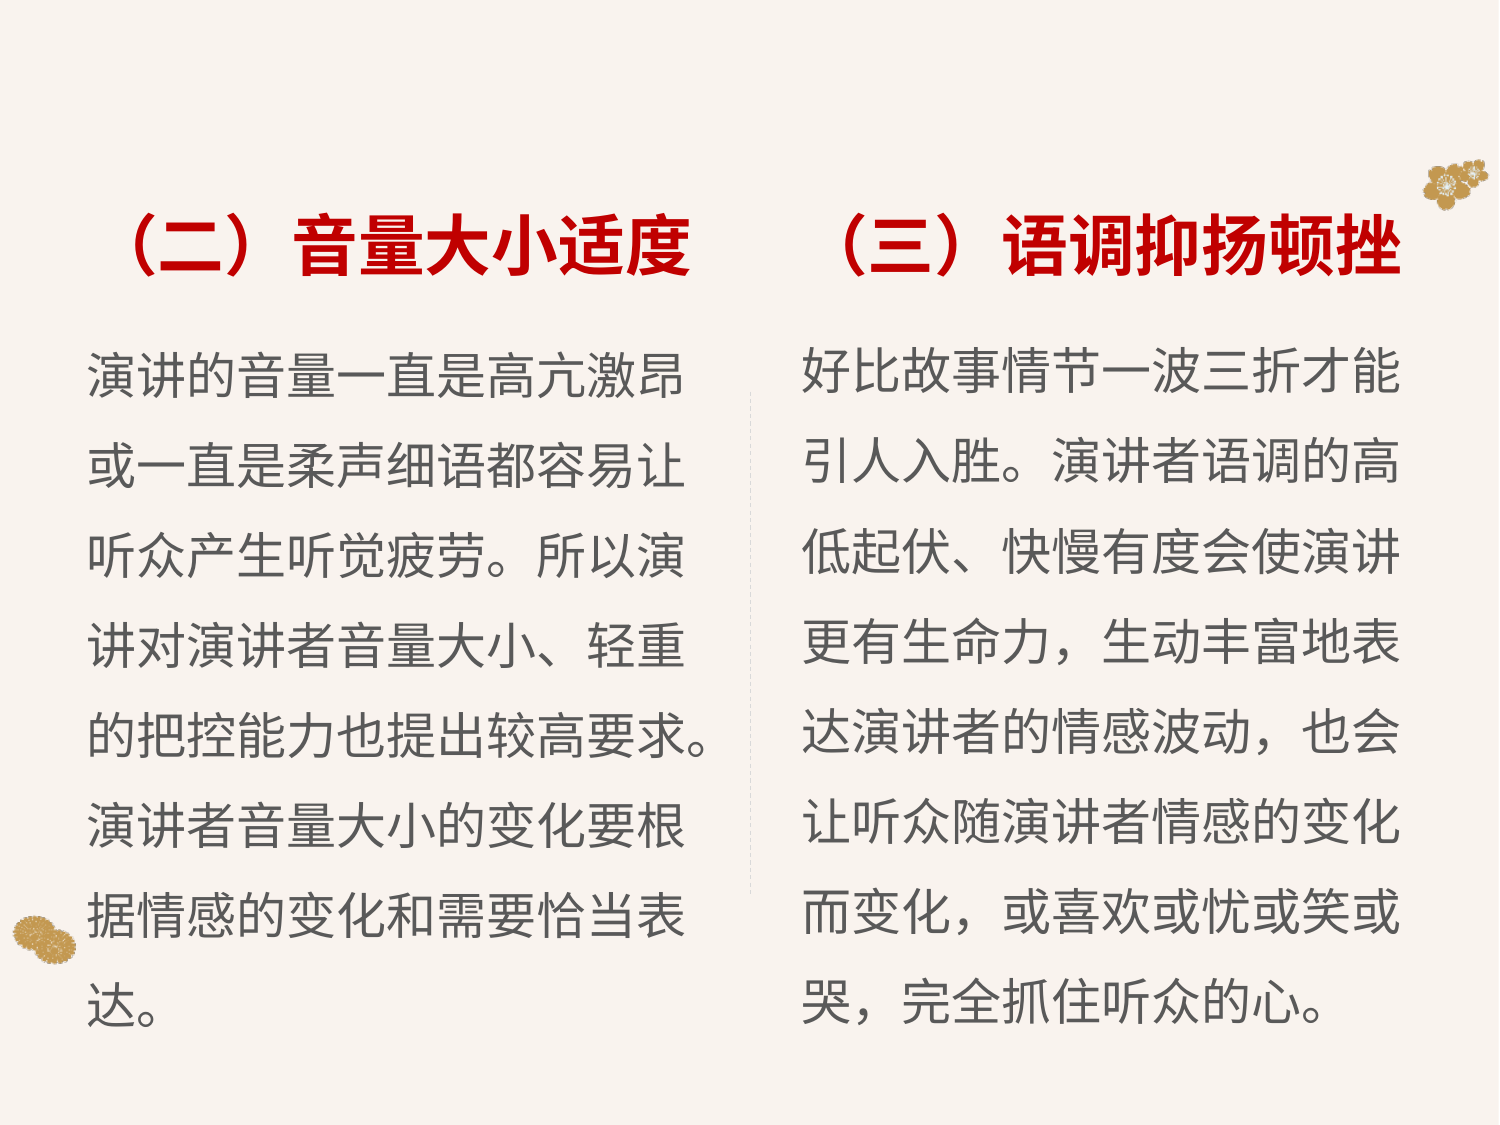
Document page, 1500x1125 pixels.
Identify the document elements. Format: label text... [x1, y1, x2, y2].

picture [1411, 140, 1500, 230]
text_box 演讲的音量一直是高亢激昂或一直是柔声细语都容易让听众产生听觉疲劳。所以演讲对演讲者音量大小、轻重的把控能力也提出较高要求。演讲者音量大小的变化要根据情感的变化和需要恰当表达。 [71, 307, 725, 856]
text_box 好比故事情节一波三折才能引人入胜。演讲者语调的高低起伏、快慢有度会使演讲更有生命力，生动丰富地表达演讲者的情感波动，也会让听众随演讲者情感的变化而变化，或喜欢或忧或笑或哭，完全抓住听众的心。 [786, 302, 1425, 860]
text_box （三）语调抑扬顿挫 [786, 196, 1423, 268]
picture [0, 895, 89, 985]
text_box （二）音量大小适度 [76, 196, 711, 256]
text_box [0, 0, 1500, 1125]
